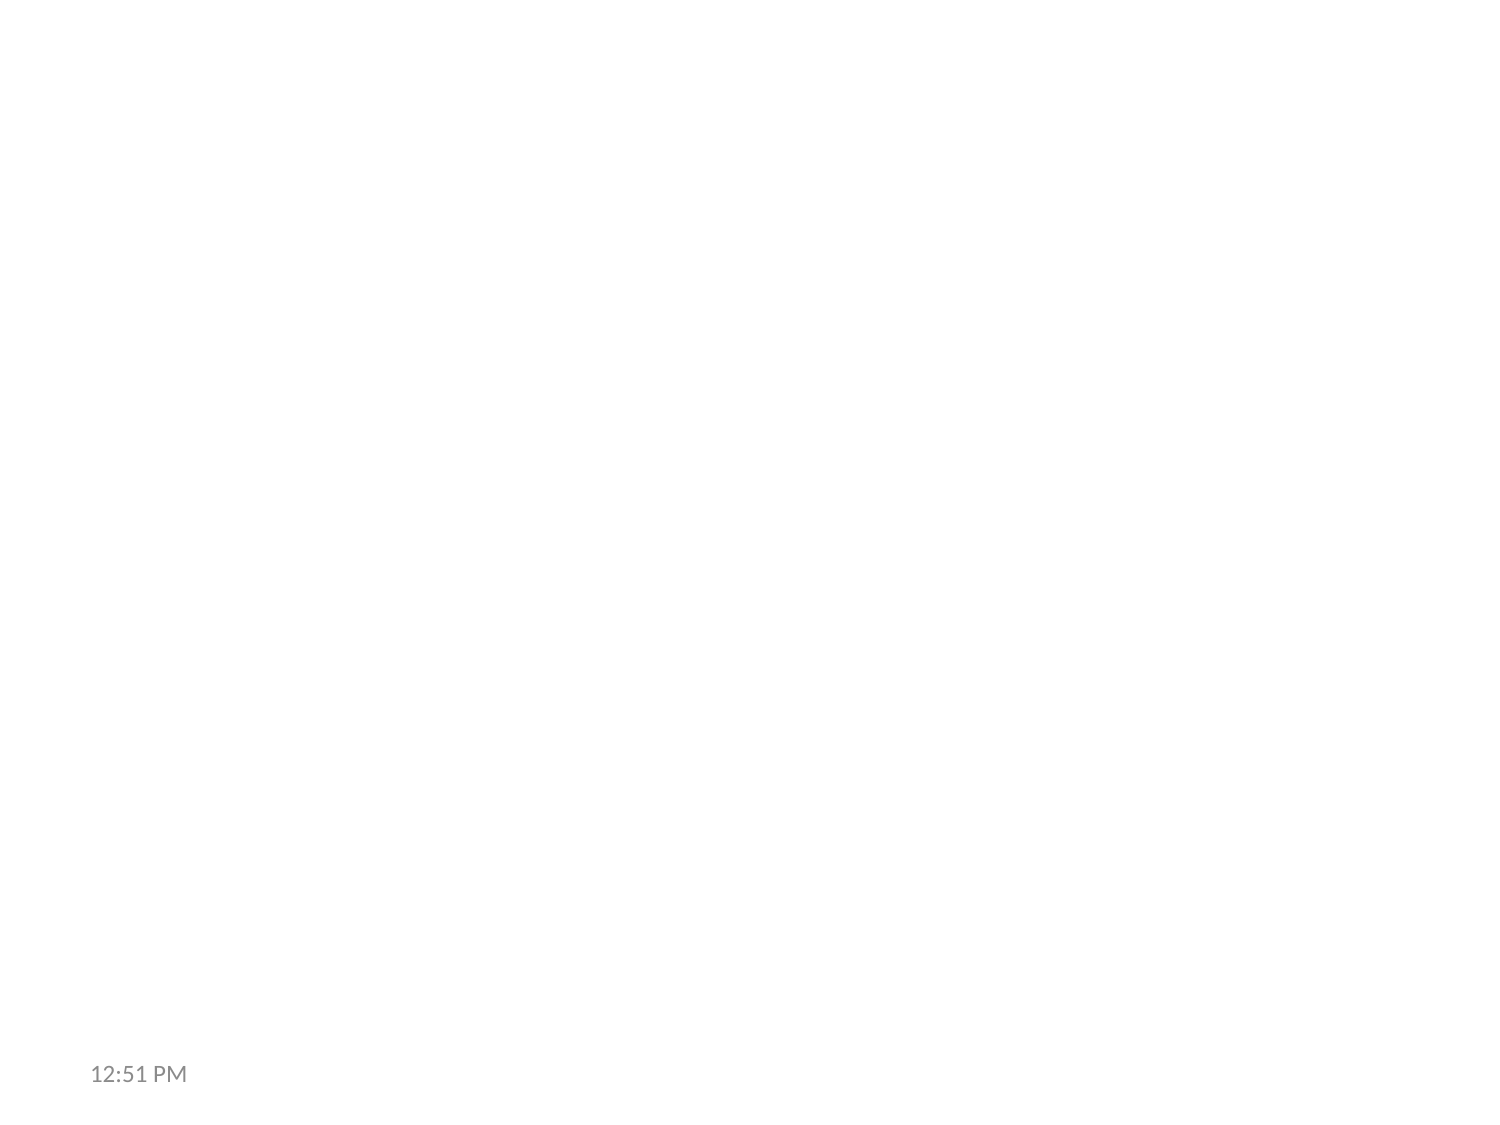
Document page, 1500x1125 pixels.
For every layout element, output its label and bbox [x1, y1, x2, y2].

slide_number [75, 1042, 425, 1103]
